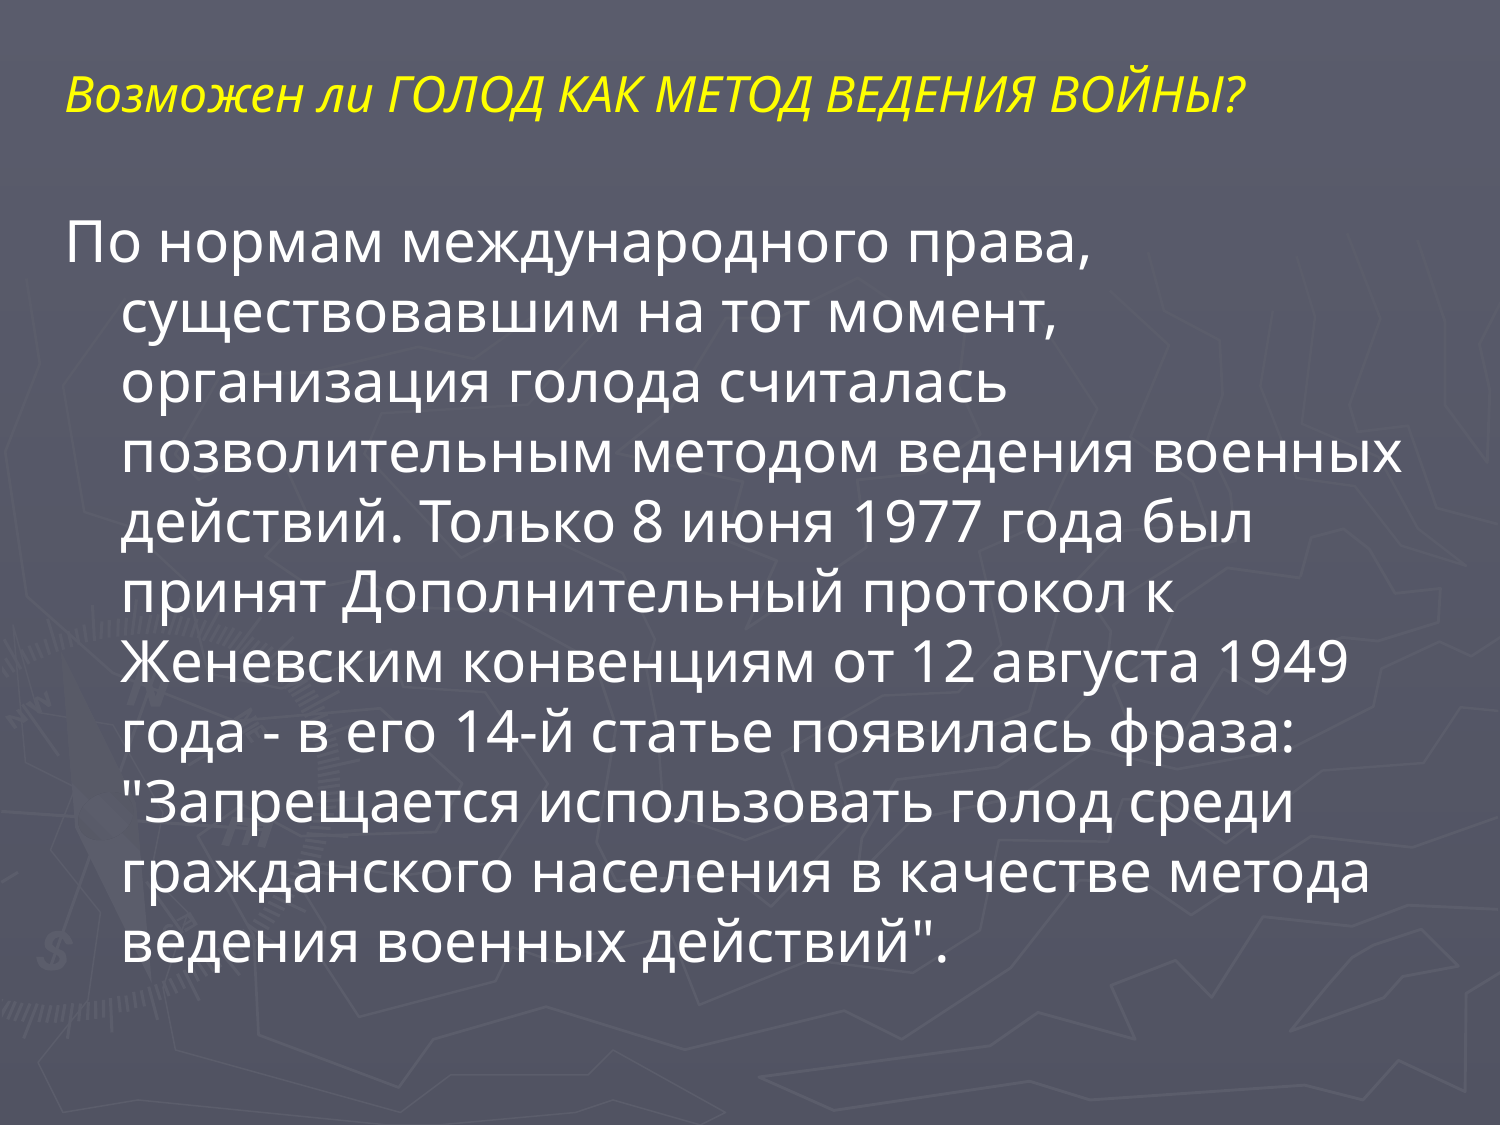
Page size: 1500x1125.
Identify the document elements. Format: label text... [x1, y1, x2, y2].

list Возможен ли ГОЛОД КАК МЕТОД ВЕДЕНИЯ ВОЙНЫ? По нормам международного права, существовавшим на тот момент, организация голода считалась позволительным методом ведения военных действий. Только 8 июня 1977 года был принят Дополнительный протокол к Женевским конвенциям от 12 августа 1949 года - в его 14-й статье появилась фраза: "Запрещается использовать голод среди гражданского населения в качестве метода ведения военных действий". [49, 54, 1451, 1001]
